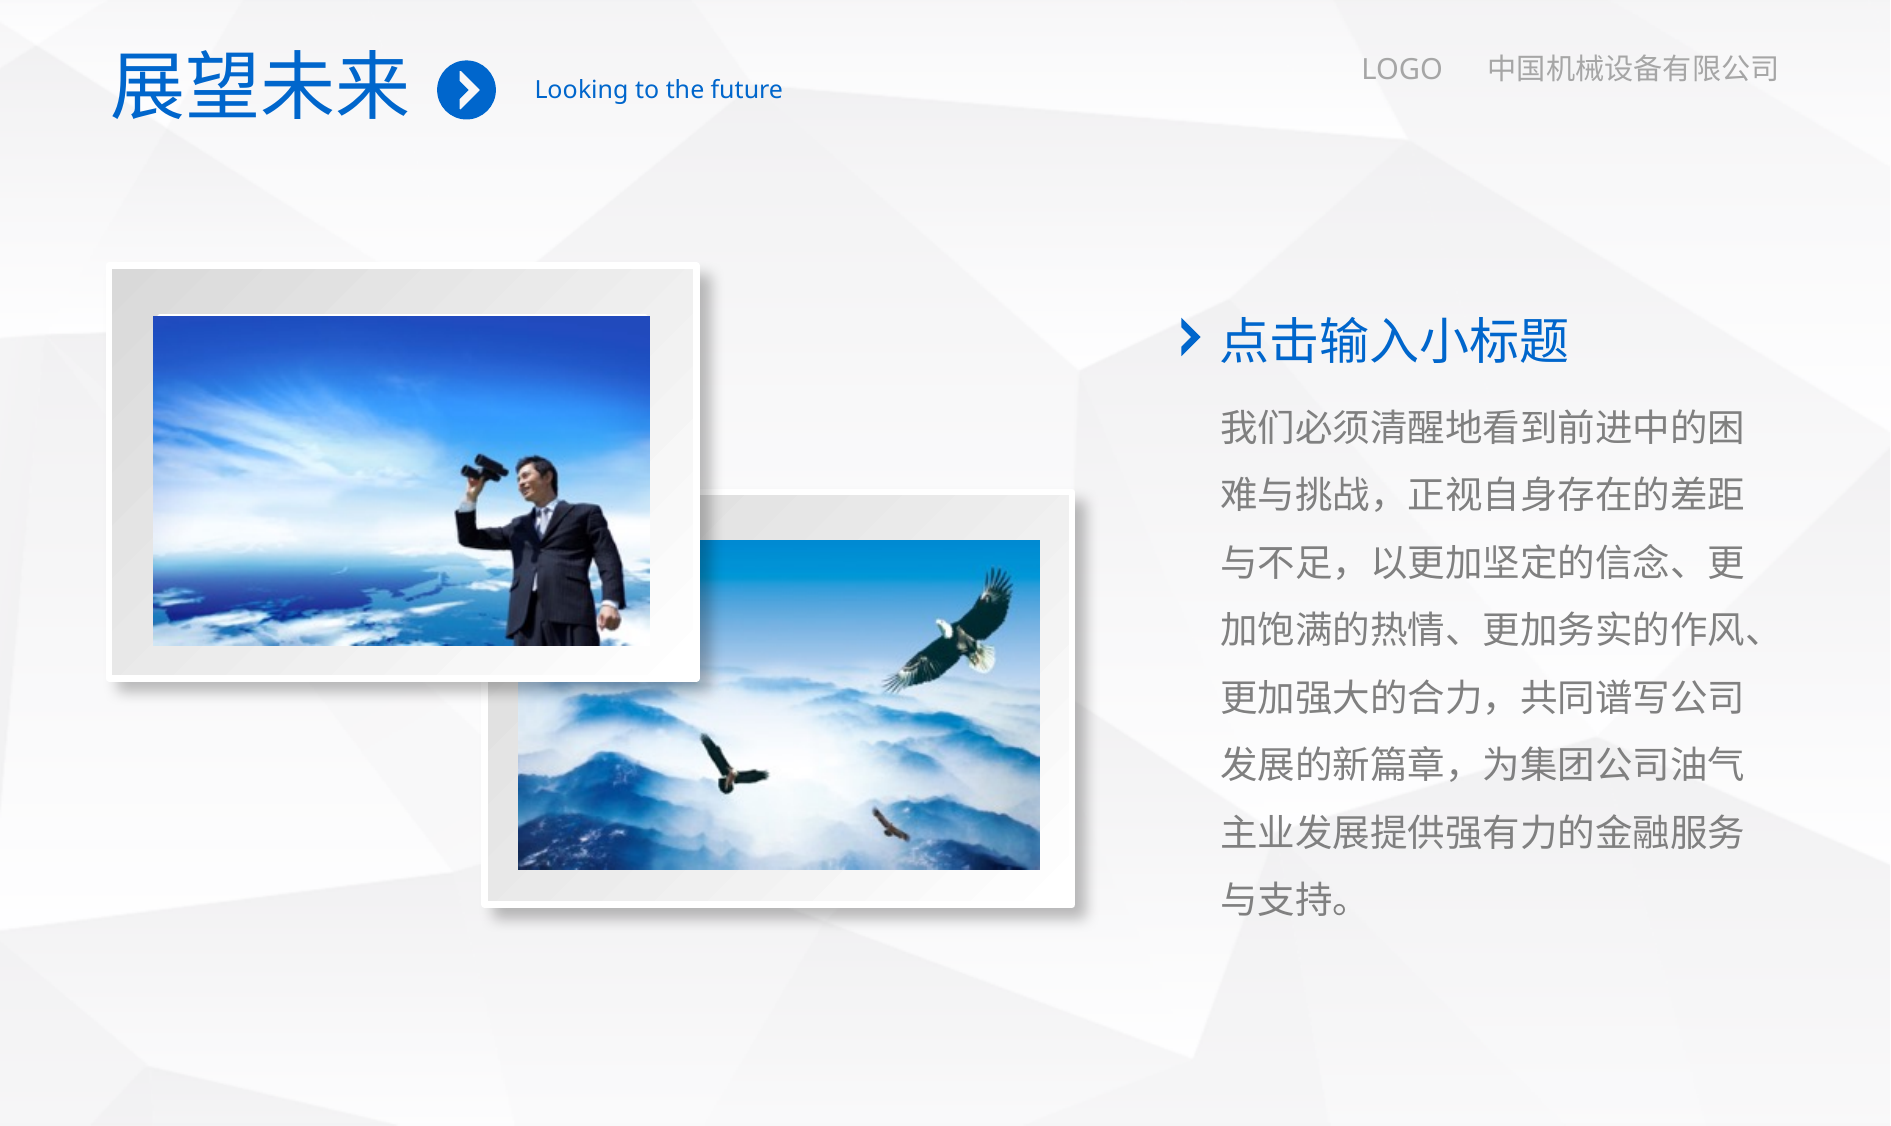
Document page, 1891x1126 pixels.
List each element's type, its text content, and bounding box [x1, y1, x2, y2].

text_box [108, 265, 697, 679]
picture [0, 0, 1891, 1126]
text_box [58, 30, 896, 138]
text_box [1181, 301, 1612, 379]
text_box LOGO 中国机械设备有限公司 [1346, 42, 1854, 93]
text_box 我们必须清醒地看到前进中的困难与挑战，正视自身存在的差距与不足，以更加坚定的信念、更加饱满的热情、更加务实的作风、更加强大的合力，共同谱写公司发展的新篇章，为集团公司油气主业发展提供强有力的金融服务与支持。 [1205, 373, 1773, 974]
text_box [484, 491, 1073, 905]
